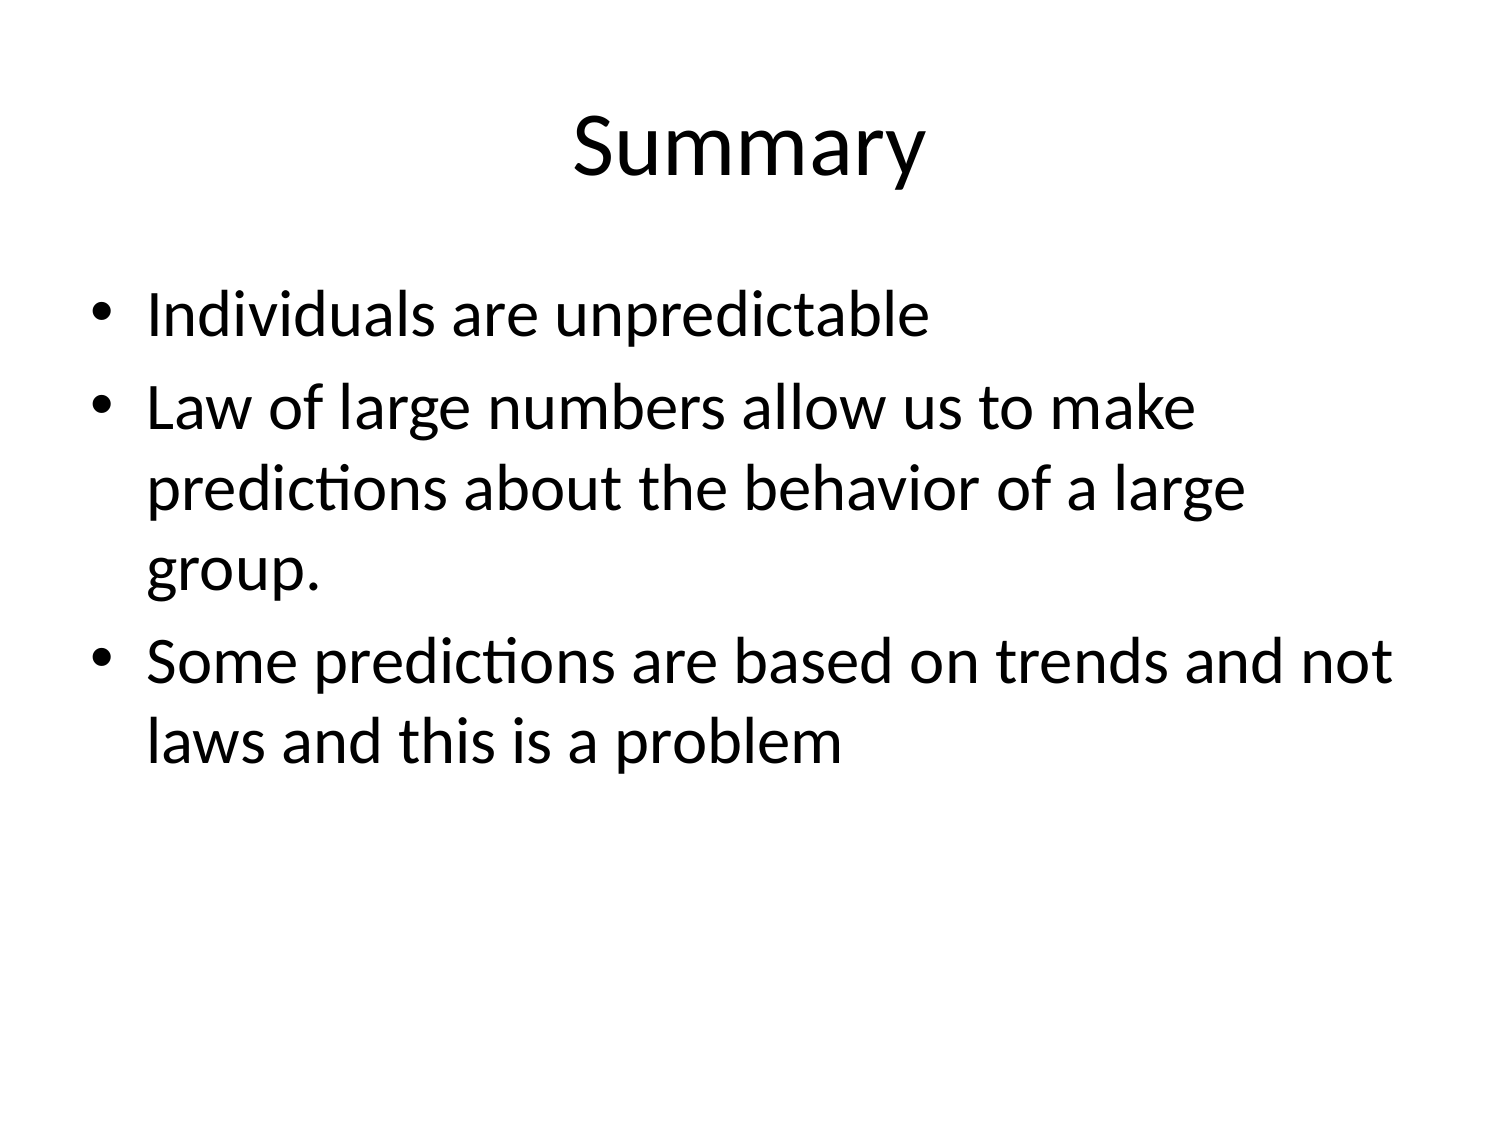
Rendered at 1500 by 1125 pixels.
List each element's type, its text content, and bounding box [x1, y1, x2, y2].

title Summary [75, 45, 1425, 233]
list Individuals are unpredictable Law of large numbers allow us to make predictions about the behavior of a large group. Some predictions are based on trends and not laws and this is a problem [75, 262, 1425, 1005]
